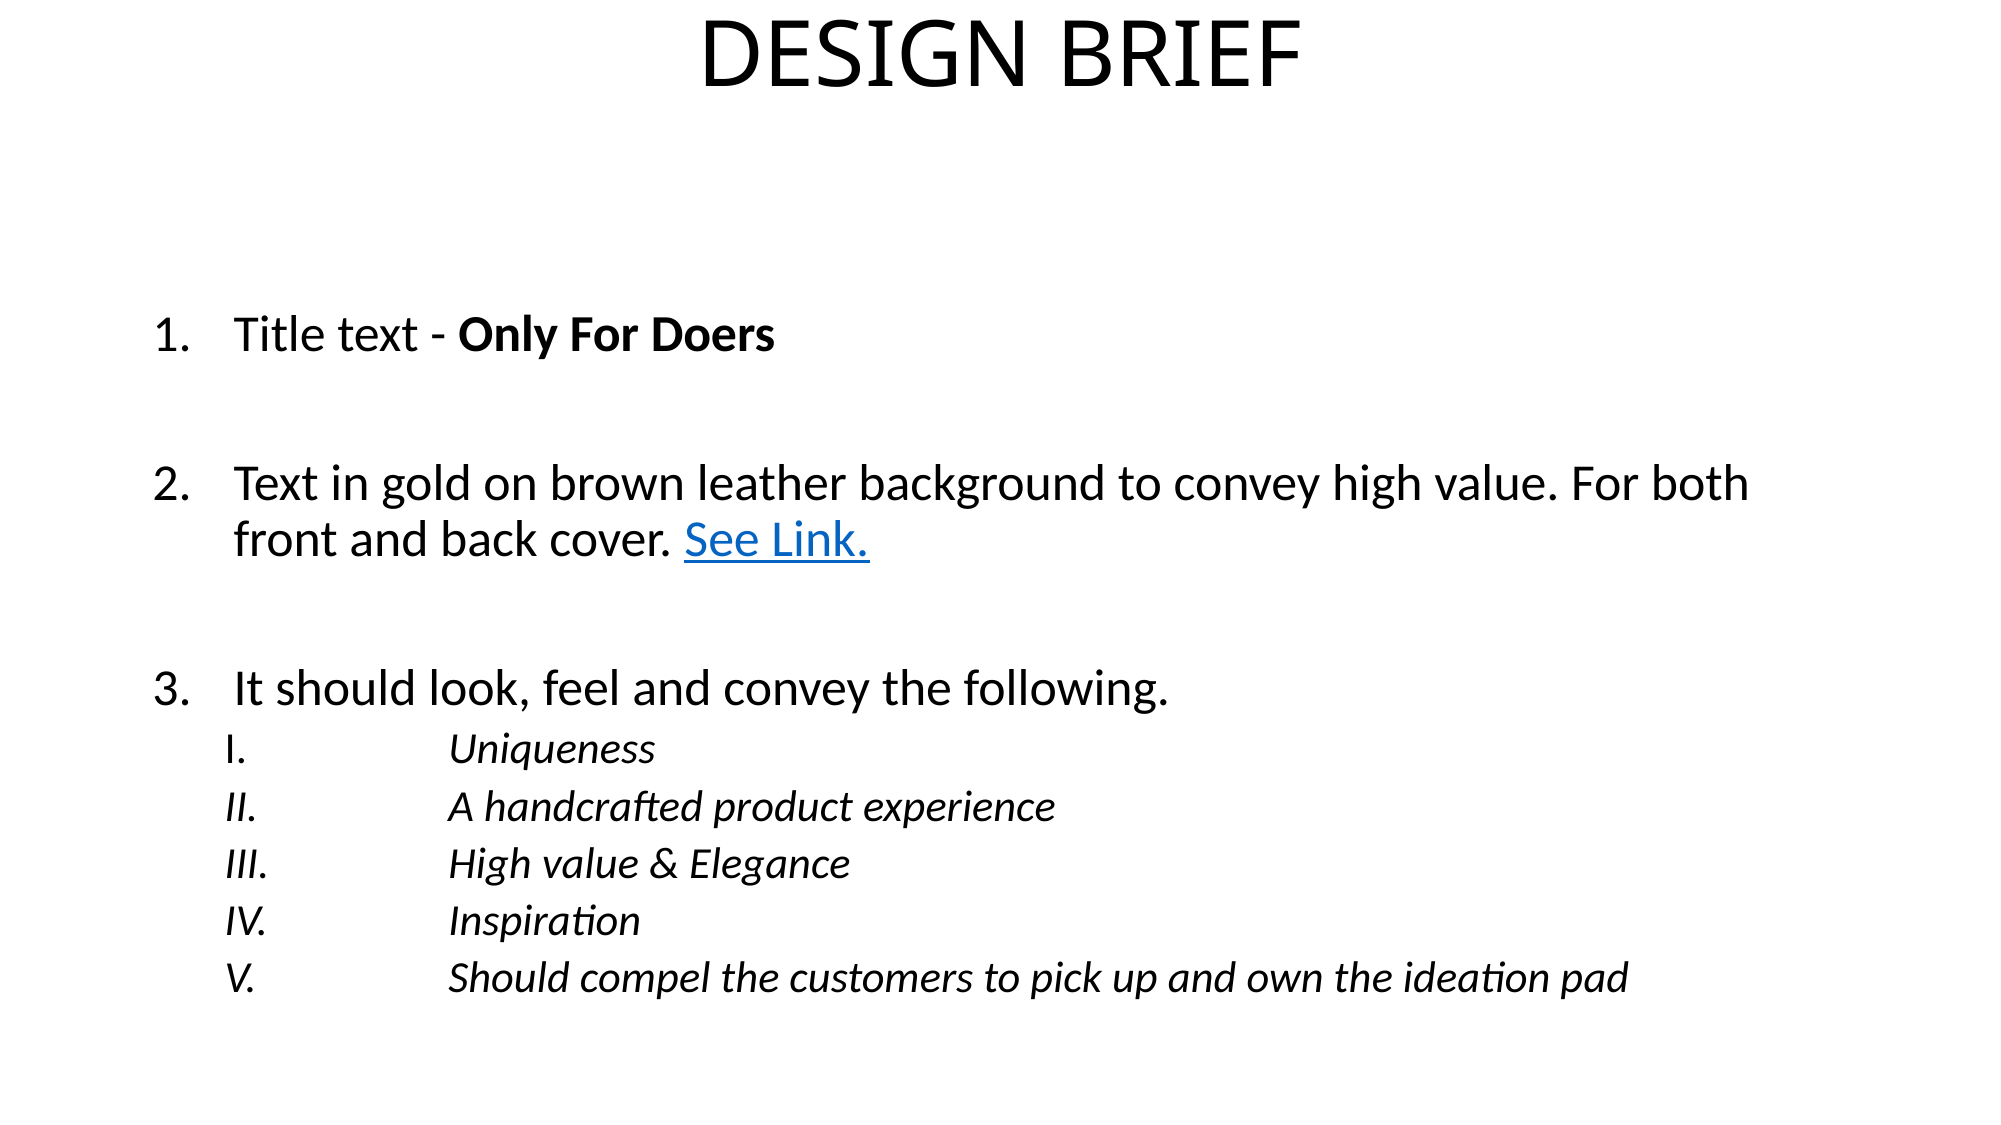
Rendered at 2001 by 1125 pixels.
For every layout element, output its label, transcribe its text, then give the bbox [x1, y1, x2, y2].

title DESIGN BRIEF [137, 0, 1863, 218]
list Title text - Only For Doers Text in gold on brown leather background to convey high value. For both front and back cover. See Link. It should look, feel and convey the following. Uniqueness A handcrafted product experience High value & Elegance Inspiration Should compel the customers to pick up and own the ideation pad [137, 299, 1863, 1014]
